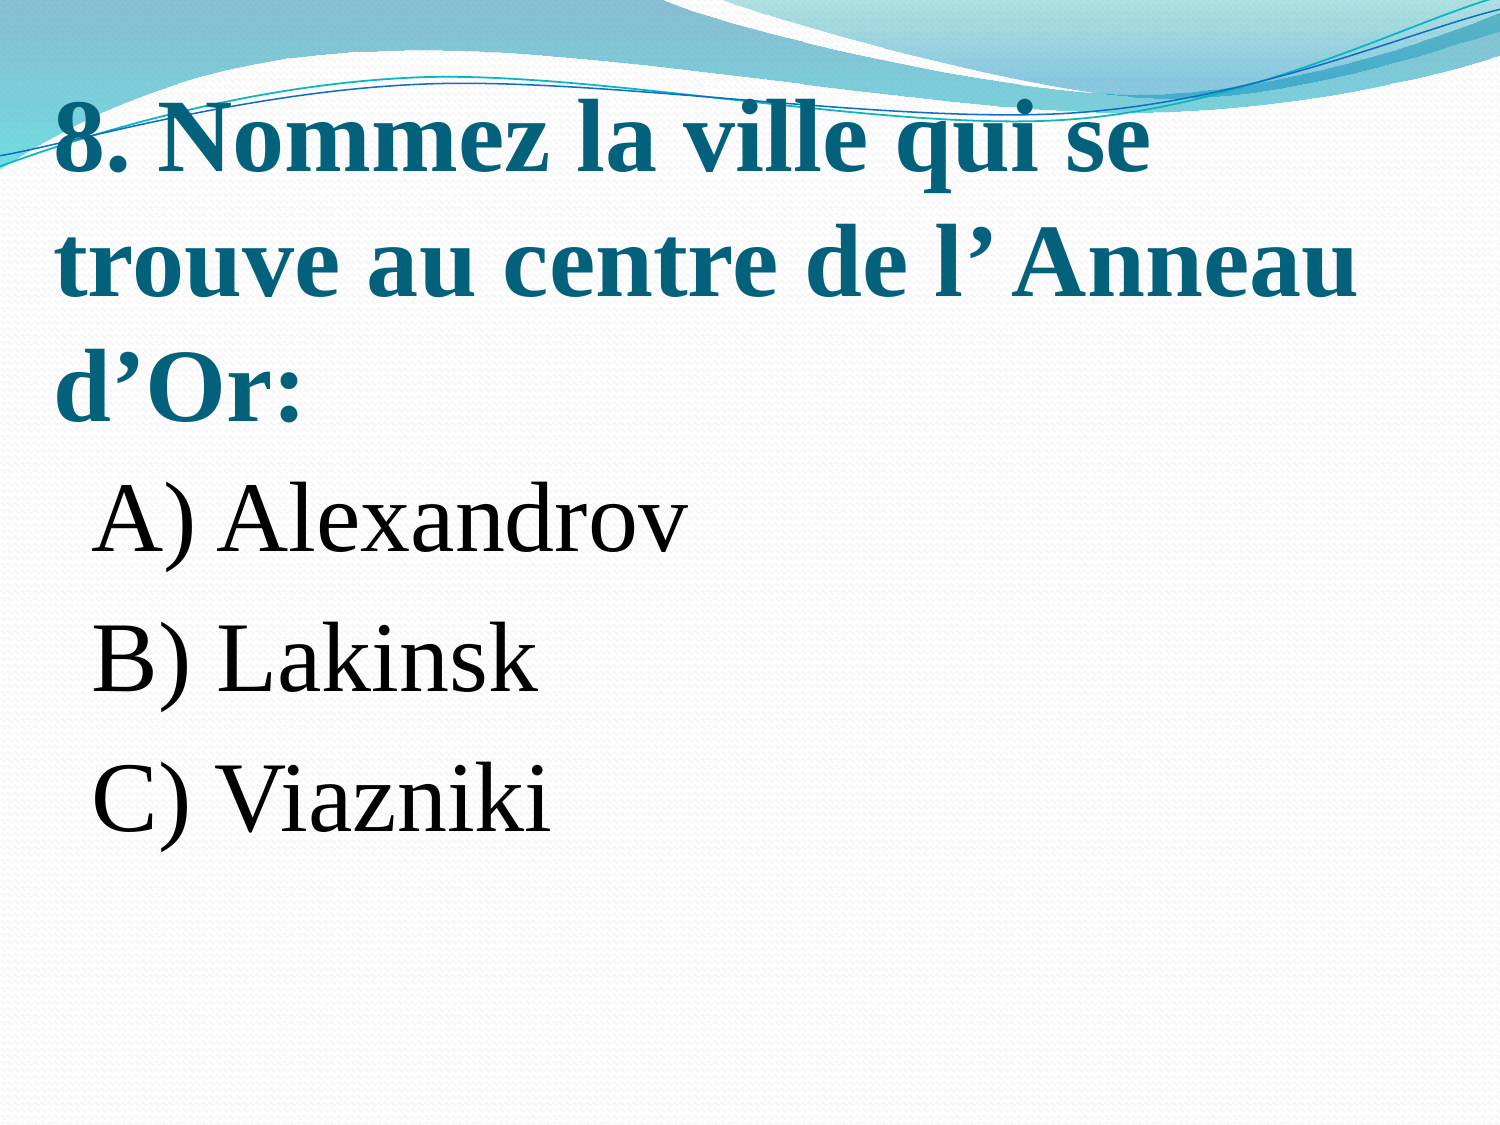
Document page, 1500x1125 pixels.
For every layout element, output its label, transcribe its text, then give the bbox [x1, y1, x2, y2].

list A) Alexandrov B) Lakinsk C) Viazniki [76, 444, 1427, 1073]
title 8. Nommez la ville qui se trouve au centre de l’ Anneau d’Or: [53, 184, 1459, 443]
